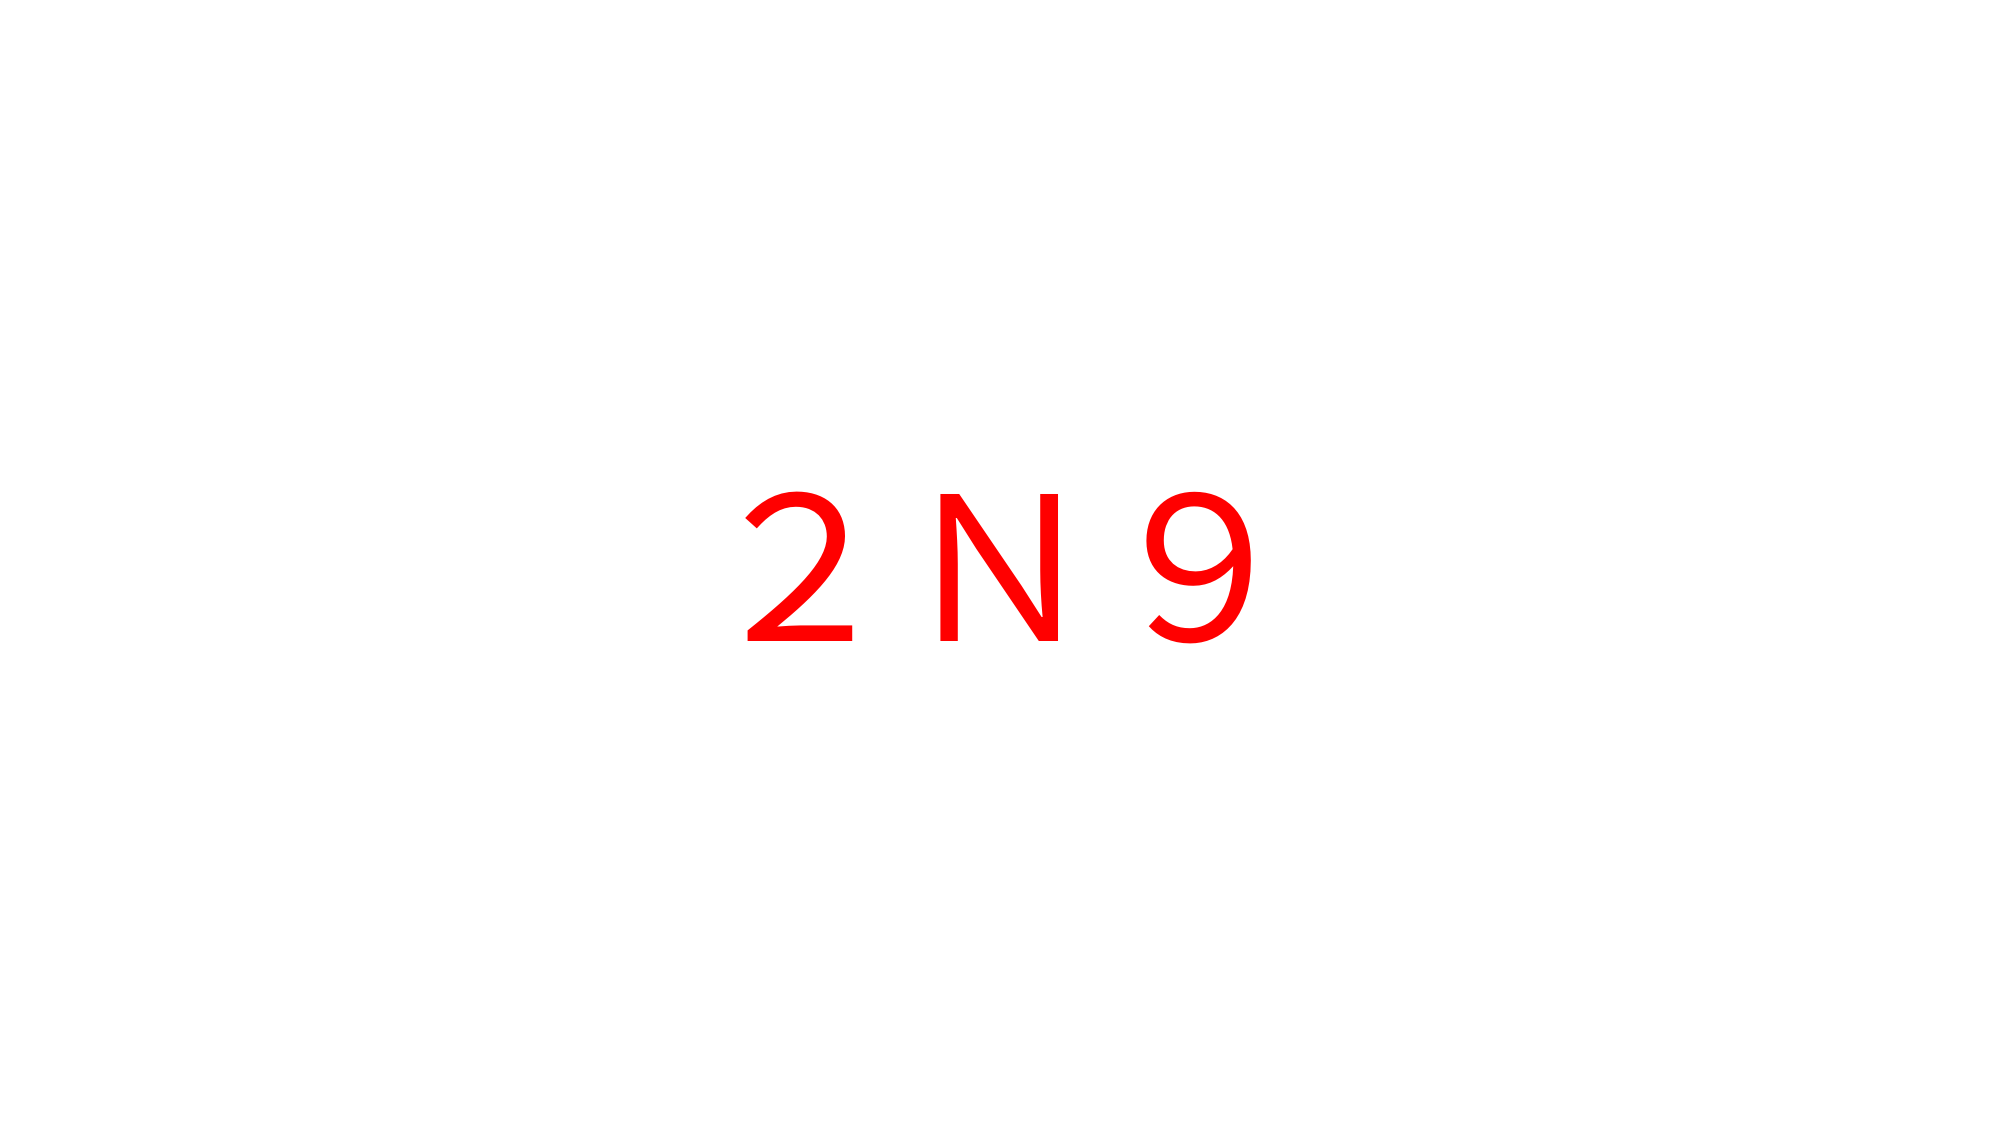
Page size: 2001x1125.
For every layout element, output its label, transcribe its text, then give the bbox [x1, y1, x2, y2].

text_box ２Ｎ９ [685, 433, 1315, 689]
